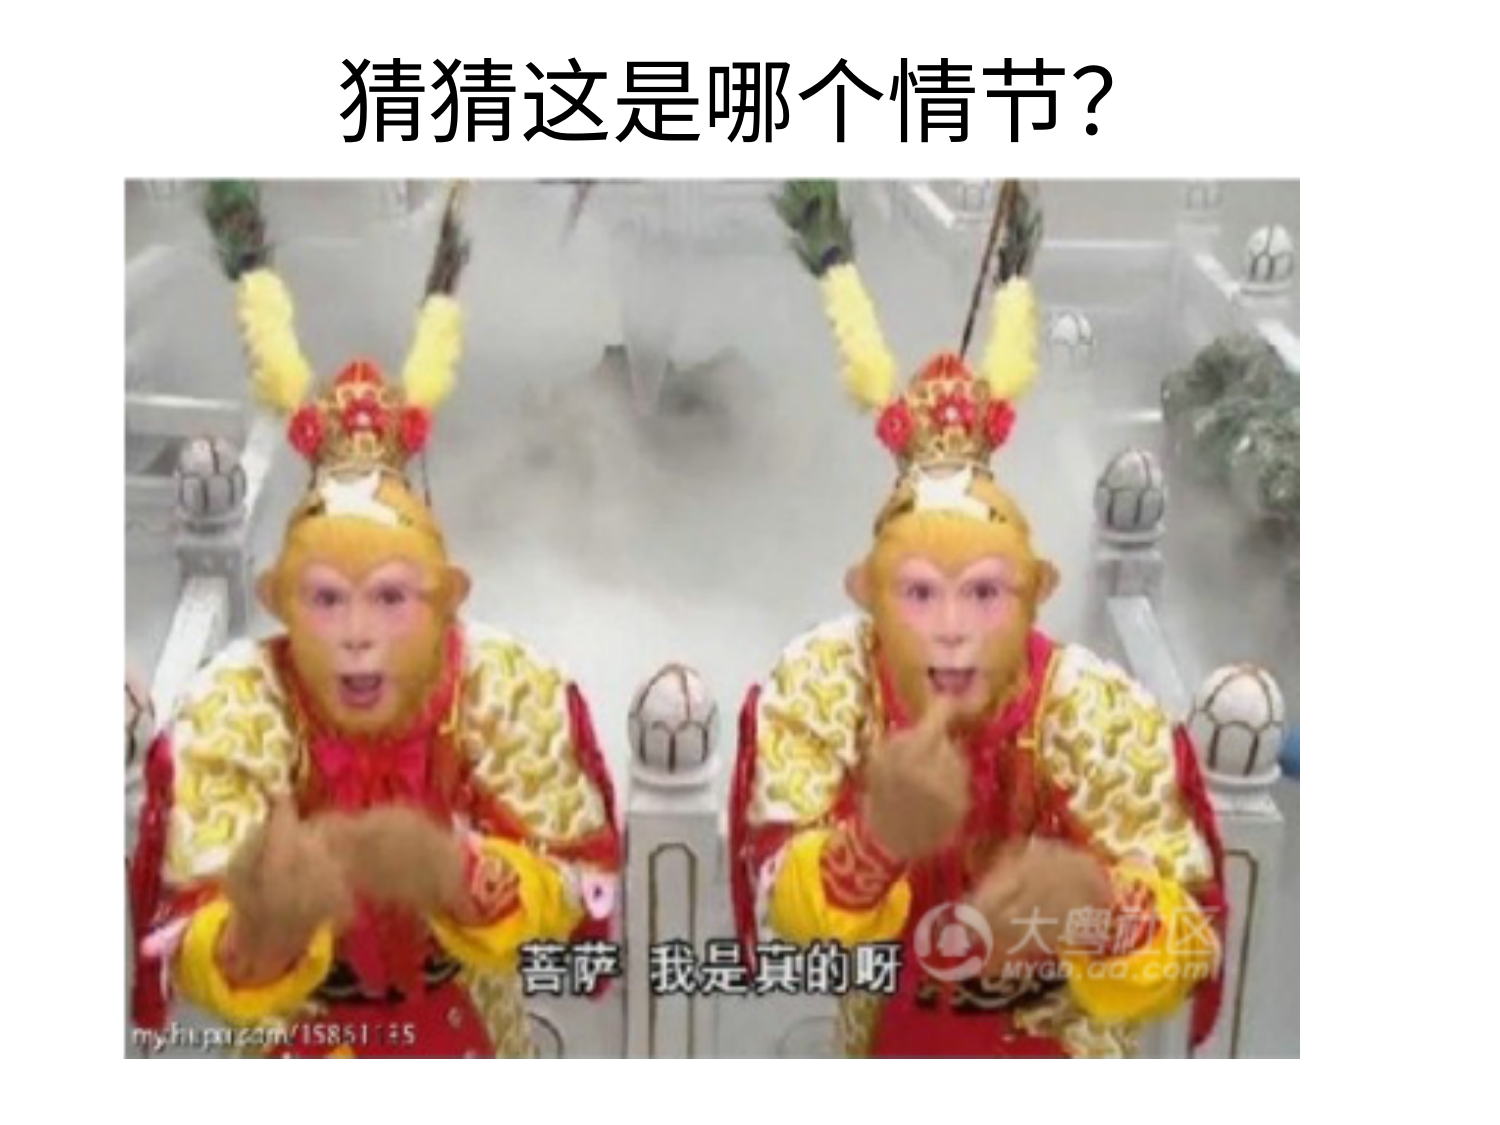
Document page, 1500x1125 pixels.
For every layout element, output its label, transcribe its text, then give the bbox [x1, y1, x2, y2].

title 猜猜这是哪个情节？ [74, 4, 1426, 193]
picture [123, 176, 1300, 1059]
